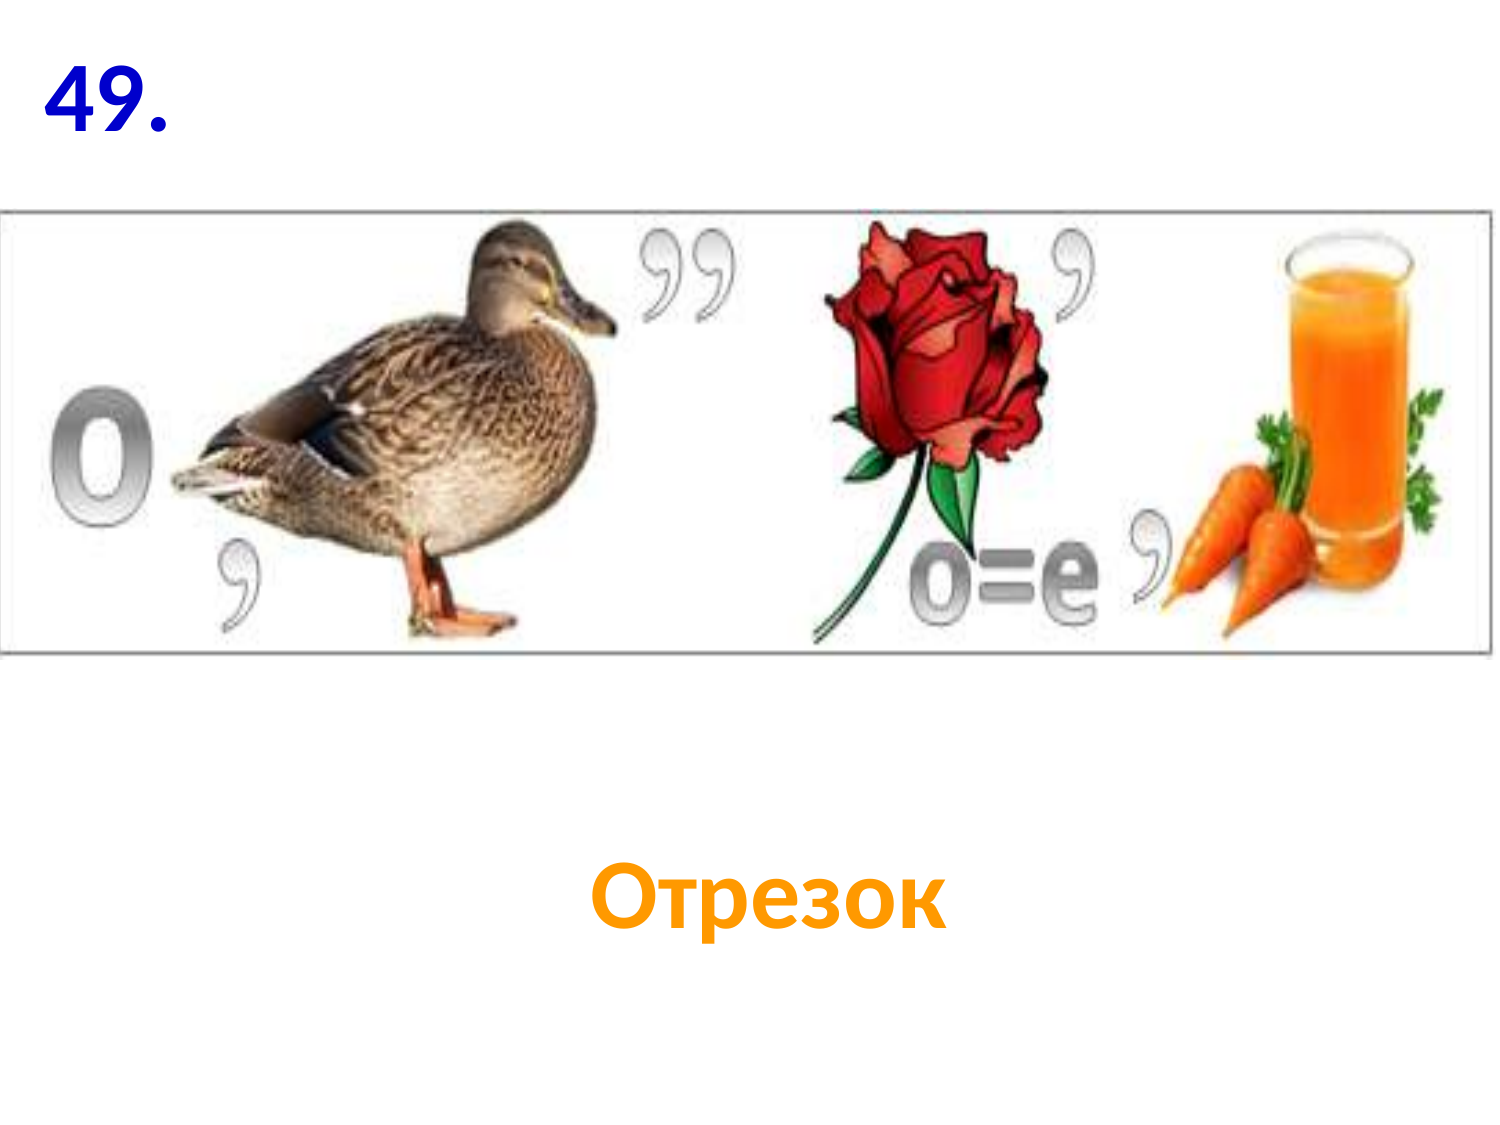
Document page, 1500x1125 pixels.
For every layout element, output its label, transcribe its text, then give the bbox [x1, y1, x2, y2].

picture [0, 207, 1496, 660]
text_box Отрезок [360, 821, 1178, 1002]
text_box 49. [29, 24, 242, 160]
